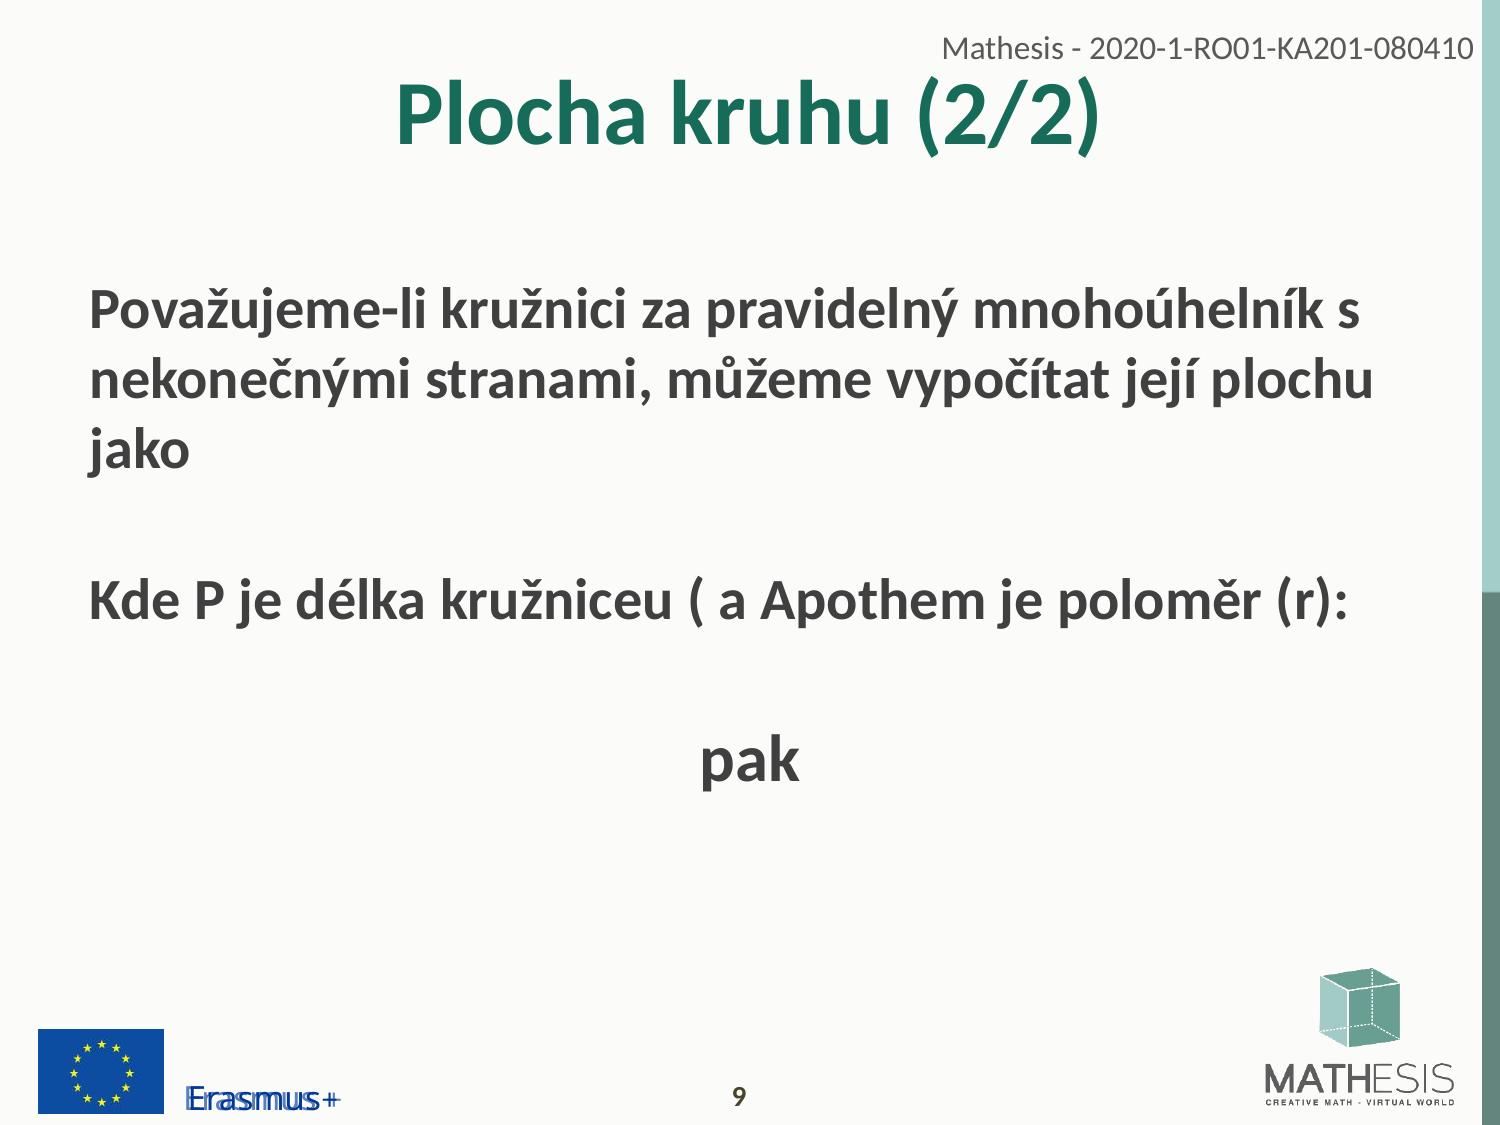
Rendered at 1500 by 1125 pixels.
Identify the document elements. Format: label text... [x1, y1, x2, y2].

title Plocha kruhu (2/2) [75, 45, 1425, 233]
picture [38, 1029, 164, 1114]
